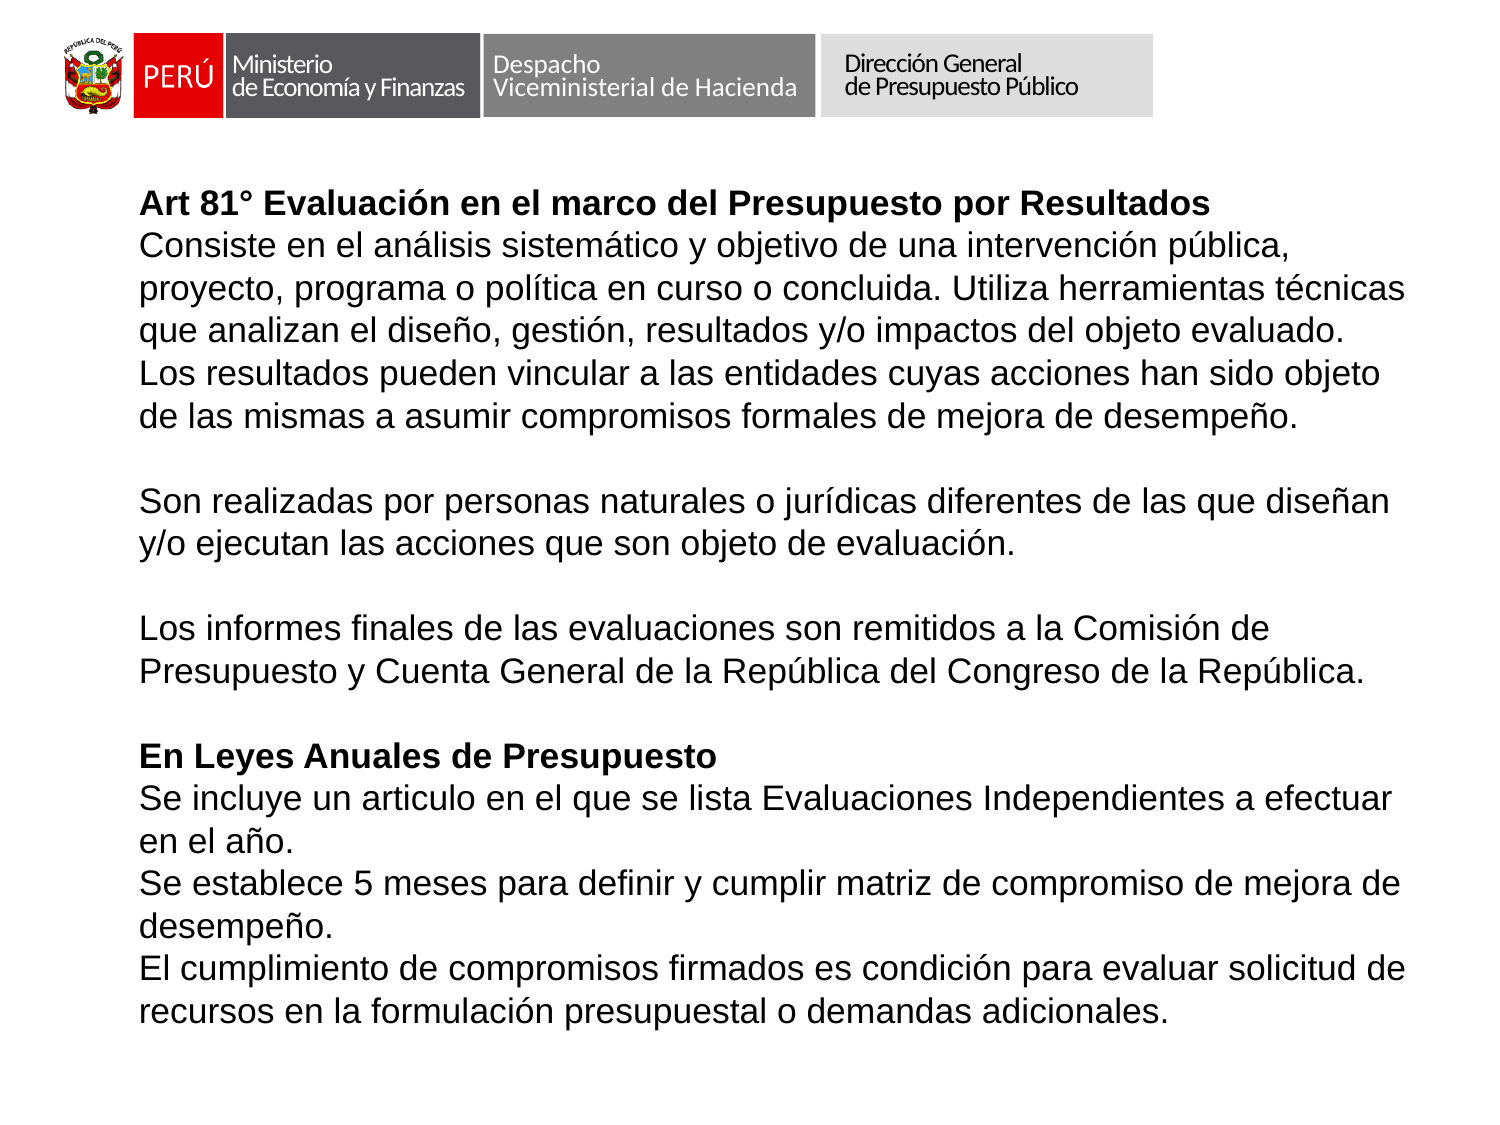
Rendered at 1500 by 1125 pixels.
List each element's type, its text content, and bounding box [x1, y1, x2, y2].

text_box Art 81° Evaluación en el marco del Presupuesto por Resultados Consiste en el análisis sistemático y objetivo de una intervención pública, proyecto, programa o política en curso o concluida. Utiliza herramientas técnicas que analizan el diseño, gestión, resultados y/o impactos del objeto evaluado. Los resultados pueden vincular a las entidades cuyas acciones han sido objeto de las mismas a asumir compromisos formales de mejora de desempeño. Son realizadas por personas naturales o jurídicas diferentes de las que diseñan y/o ejecutan las acciones que son objeto de evaluación. Los informes finales de las evaluaciones son remitidos a la Comisión de Presupuesto y Cuenta General de la República del Congreso de la República. En Leyes Anuales de Presupuesto Se incluye un articulo en el que se lista Evaluaciones Independientes a efectuar en el año. Se establece 5 meses para definir y cumplir matriz de compromiso de mejora de desempeño. El cumplimiento de compromisos firmados es condición para evaluar solicitud de recursos en la formulación presupuestal o demandas adicionales. [123, 172, 1424, 1038]
picture [53, 29, 484, 122]
